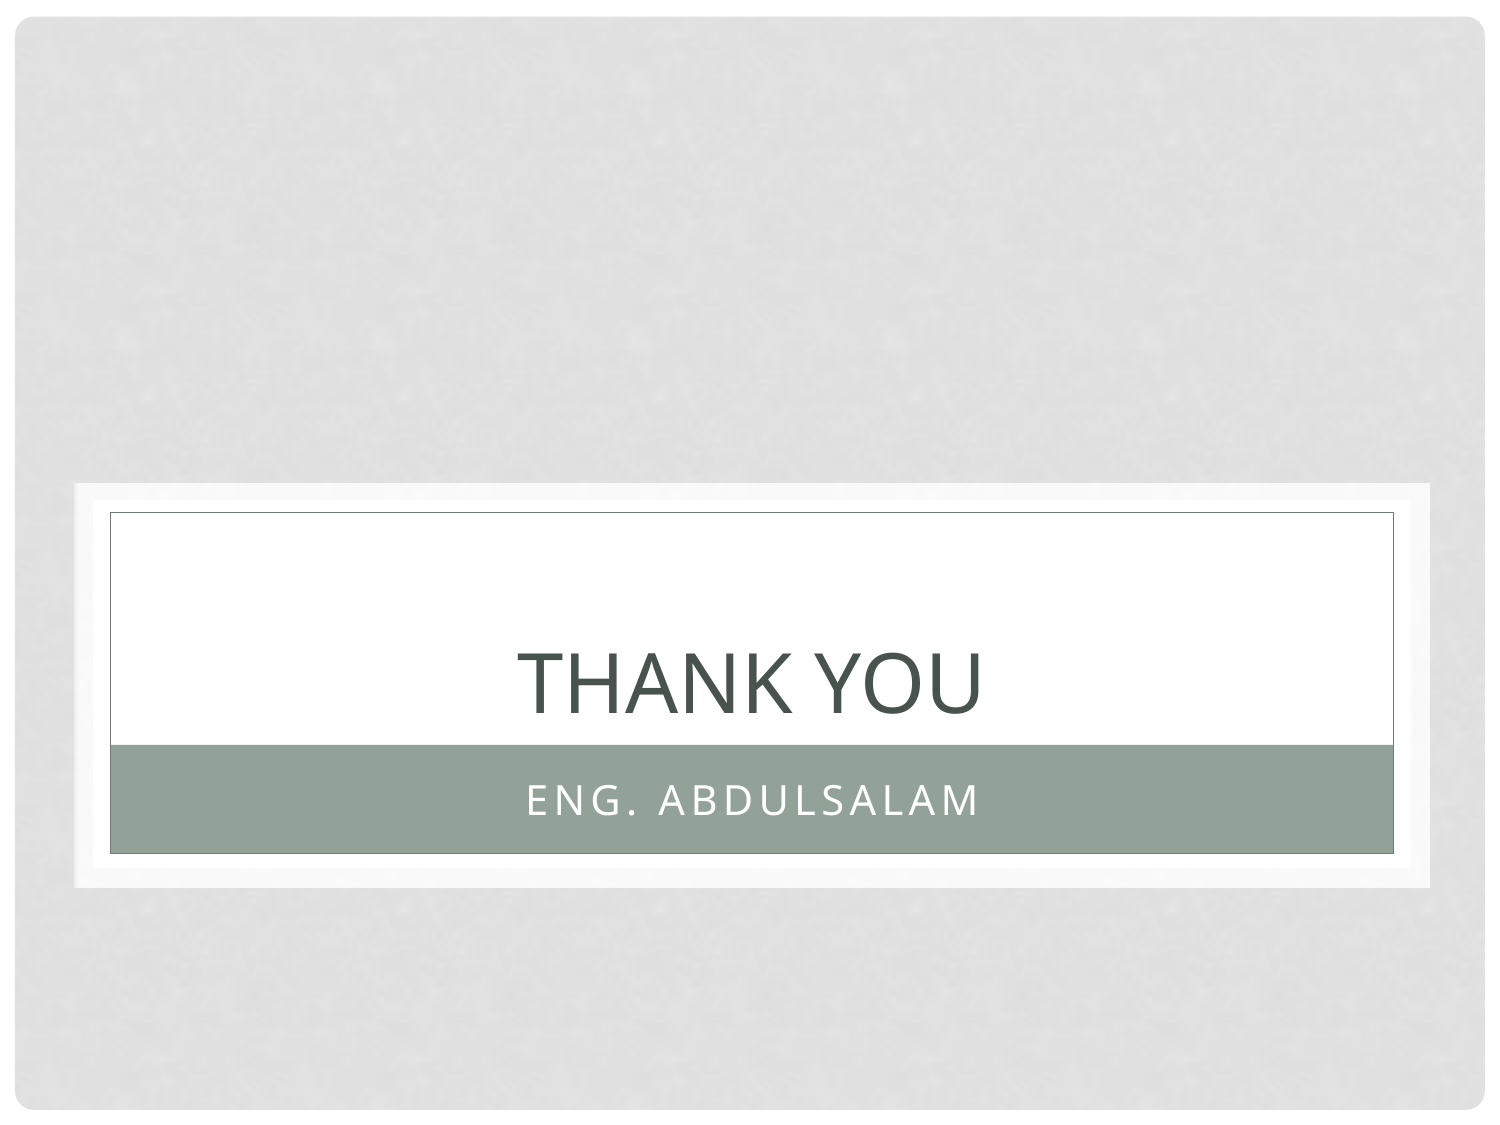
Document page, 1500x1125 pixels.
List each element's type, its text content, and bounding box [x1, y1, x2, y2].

list Eng. Abdulsalam [120, 755, 1384, 842]
title Thank You [120, 525, 1384, 738]
